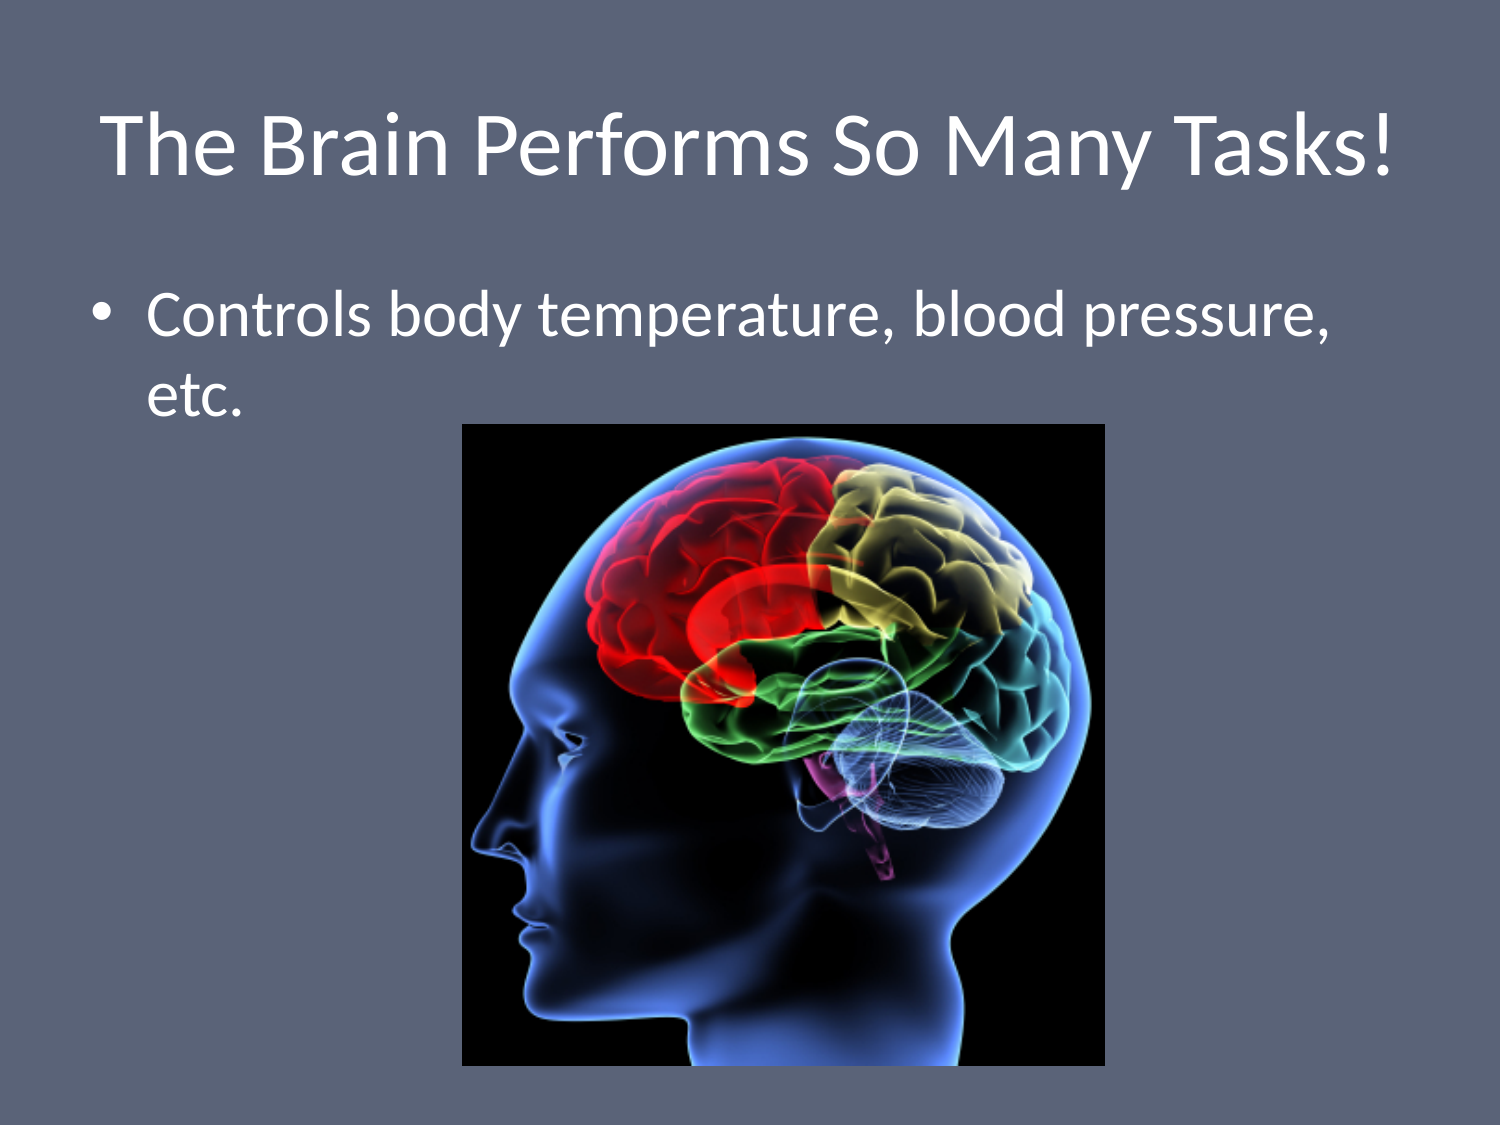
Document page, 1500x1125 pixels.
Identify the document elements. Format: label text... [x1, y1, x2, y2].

title The Brain Performs So Many Tasks! [75, 45, 1425, 233]
picture [462, 424, 1105, 1066]
list Controls body temperature, blood pressure, etc. [75, 262, 1438, 1000]
